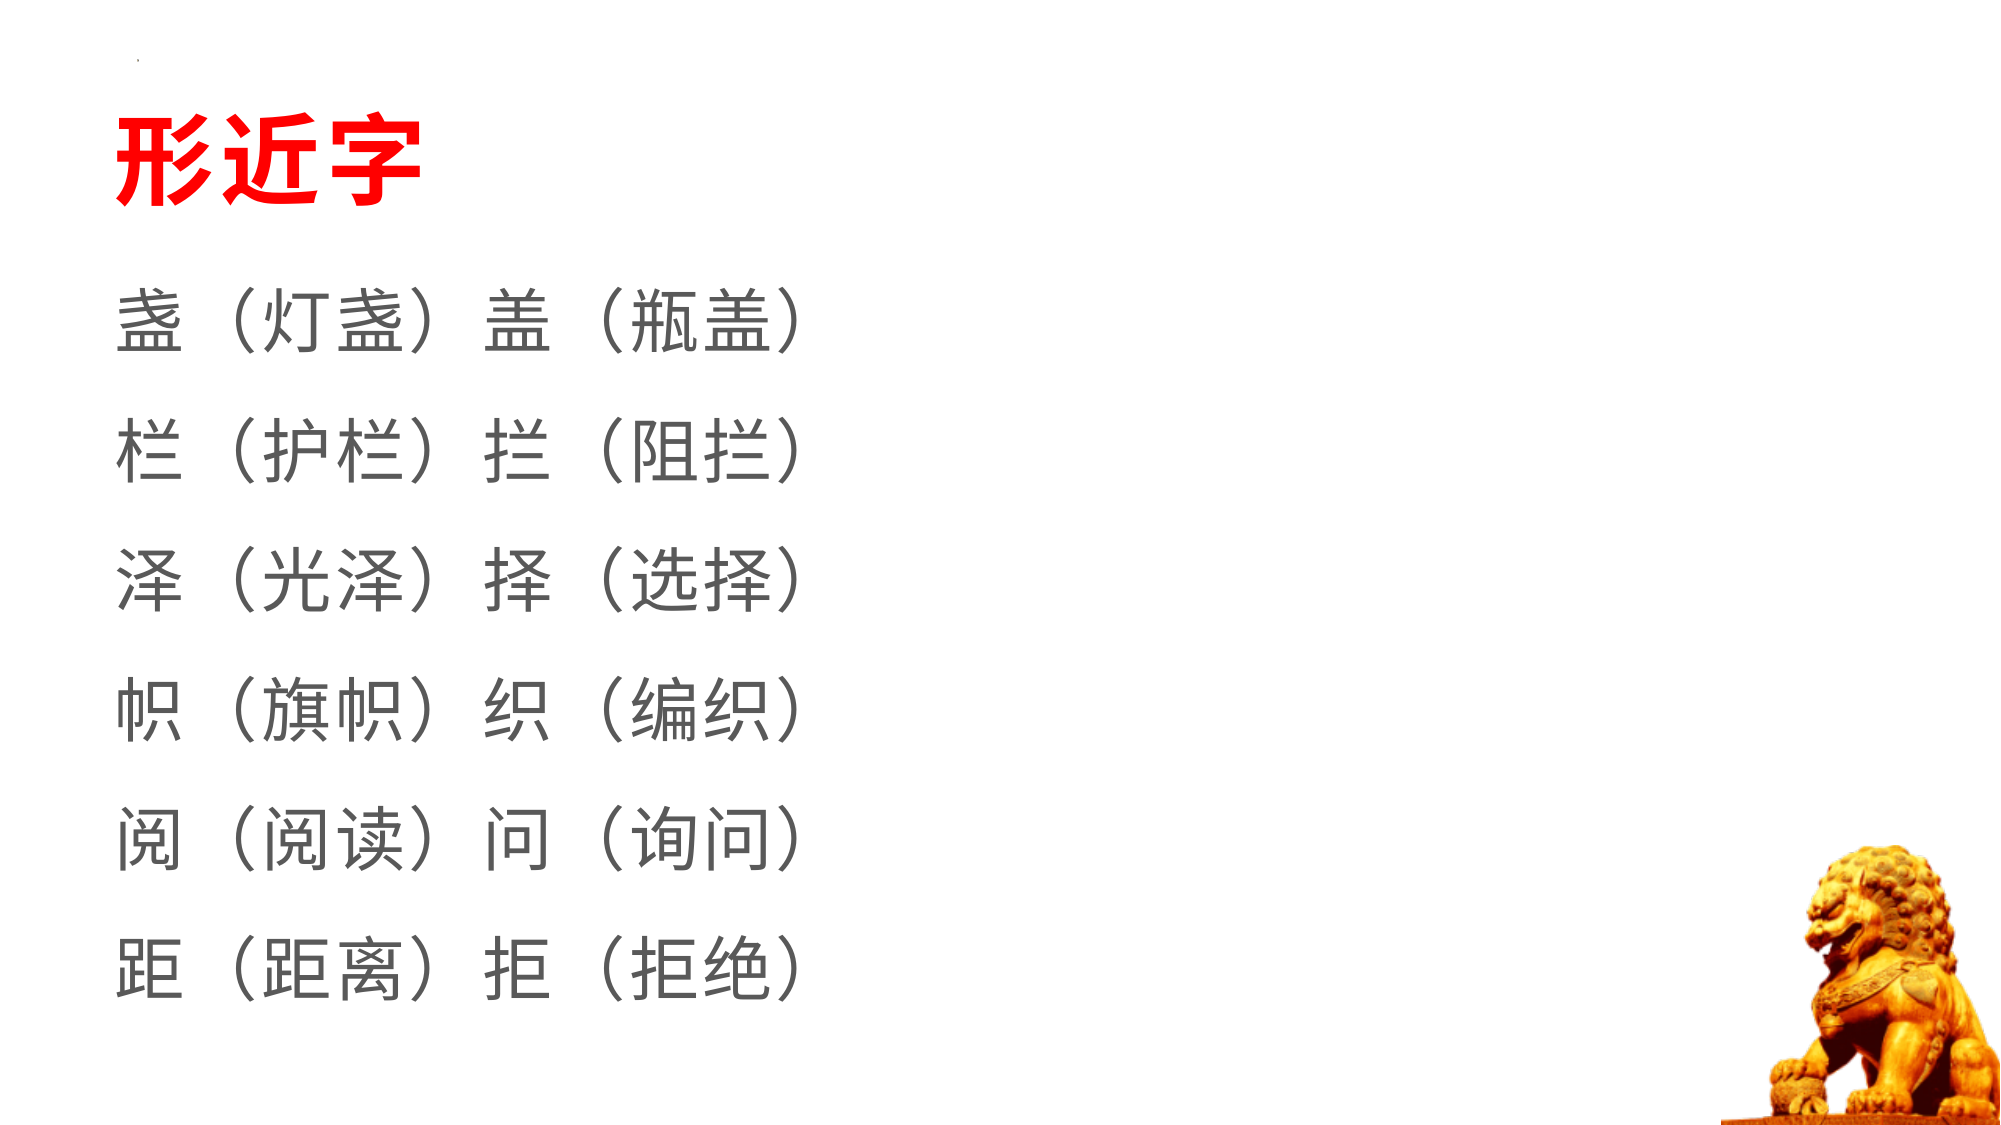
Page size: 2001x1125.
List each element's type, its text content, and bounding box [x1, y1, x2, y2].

title 形近字 [99, 99, 1900, 216]
list 盏（灯盏）盖（瓶盖） 栏（护栏）拦（阻拦） 泽（光泽）择（选择） 帜（旗帜）织（编织） 阅（阅读）问（询问） 距（距离）拒（拒绝） [99, 244, 1900, 1026]
picture [1720, 845, 2000, 1125]
